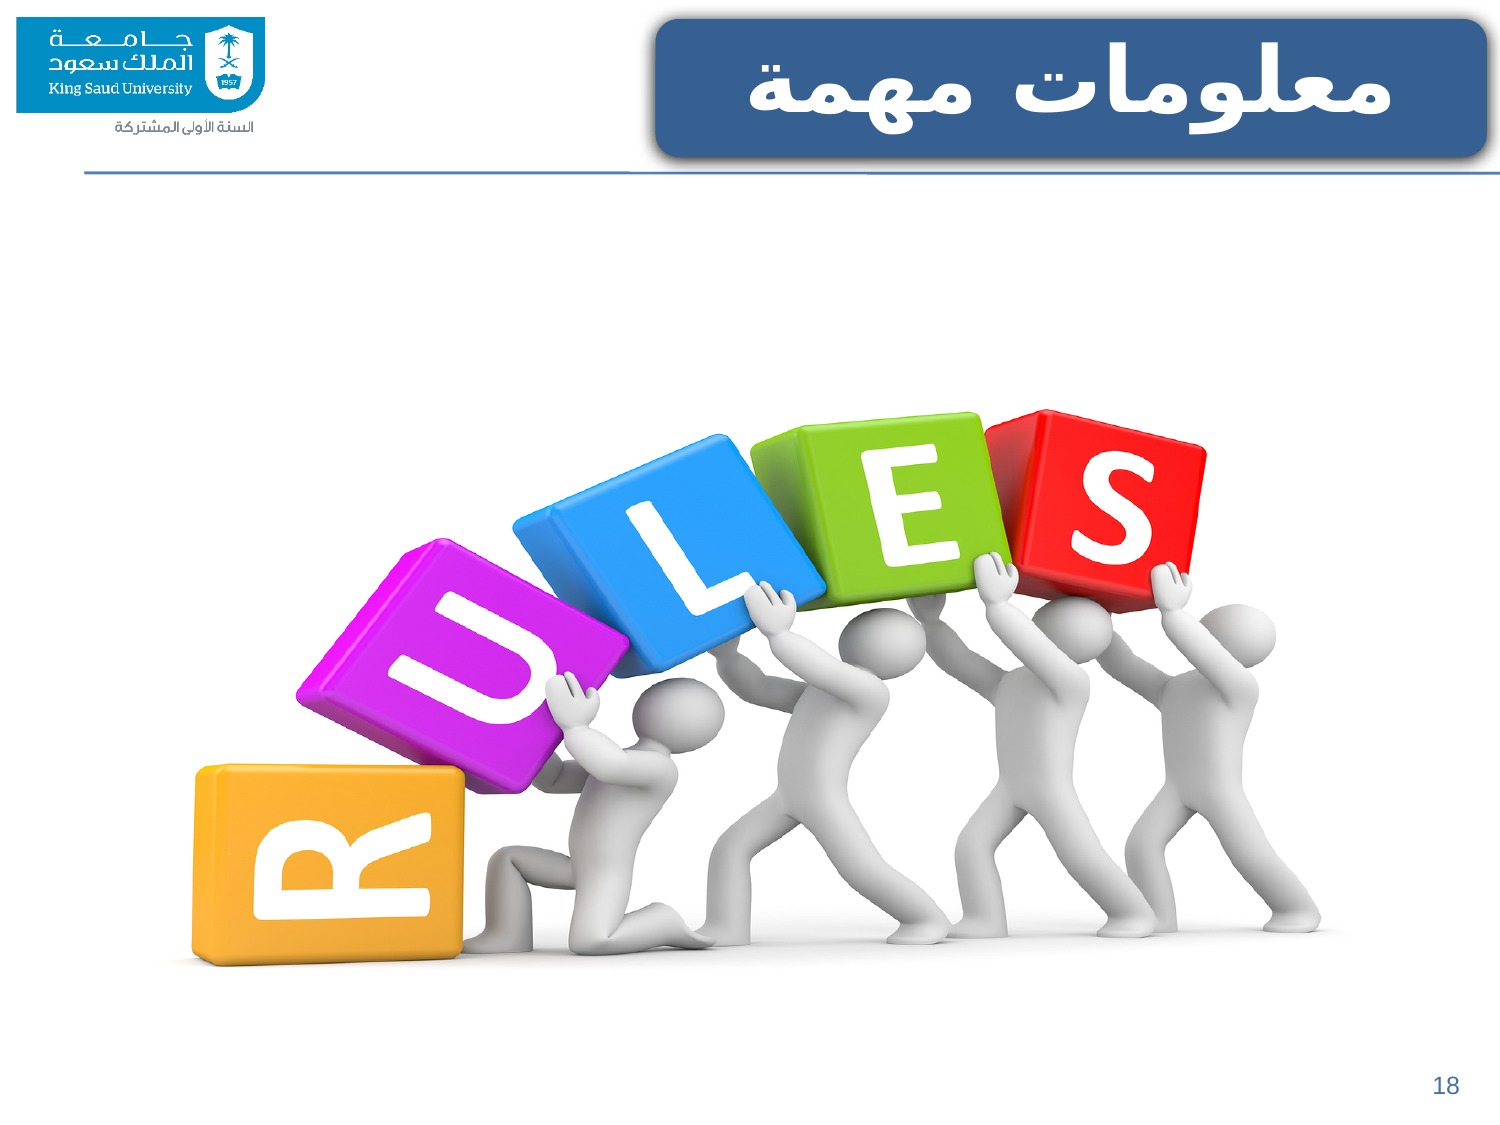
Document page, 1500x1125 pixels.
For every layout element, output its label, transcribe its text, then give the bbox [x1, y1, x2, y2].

picture [1, 0, 282, 151]
text_box معلومات مهمة [654, 18, 1488, 158]
picture [17, 289, 1483, 1063]
